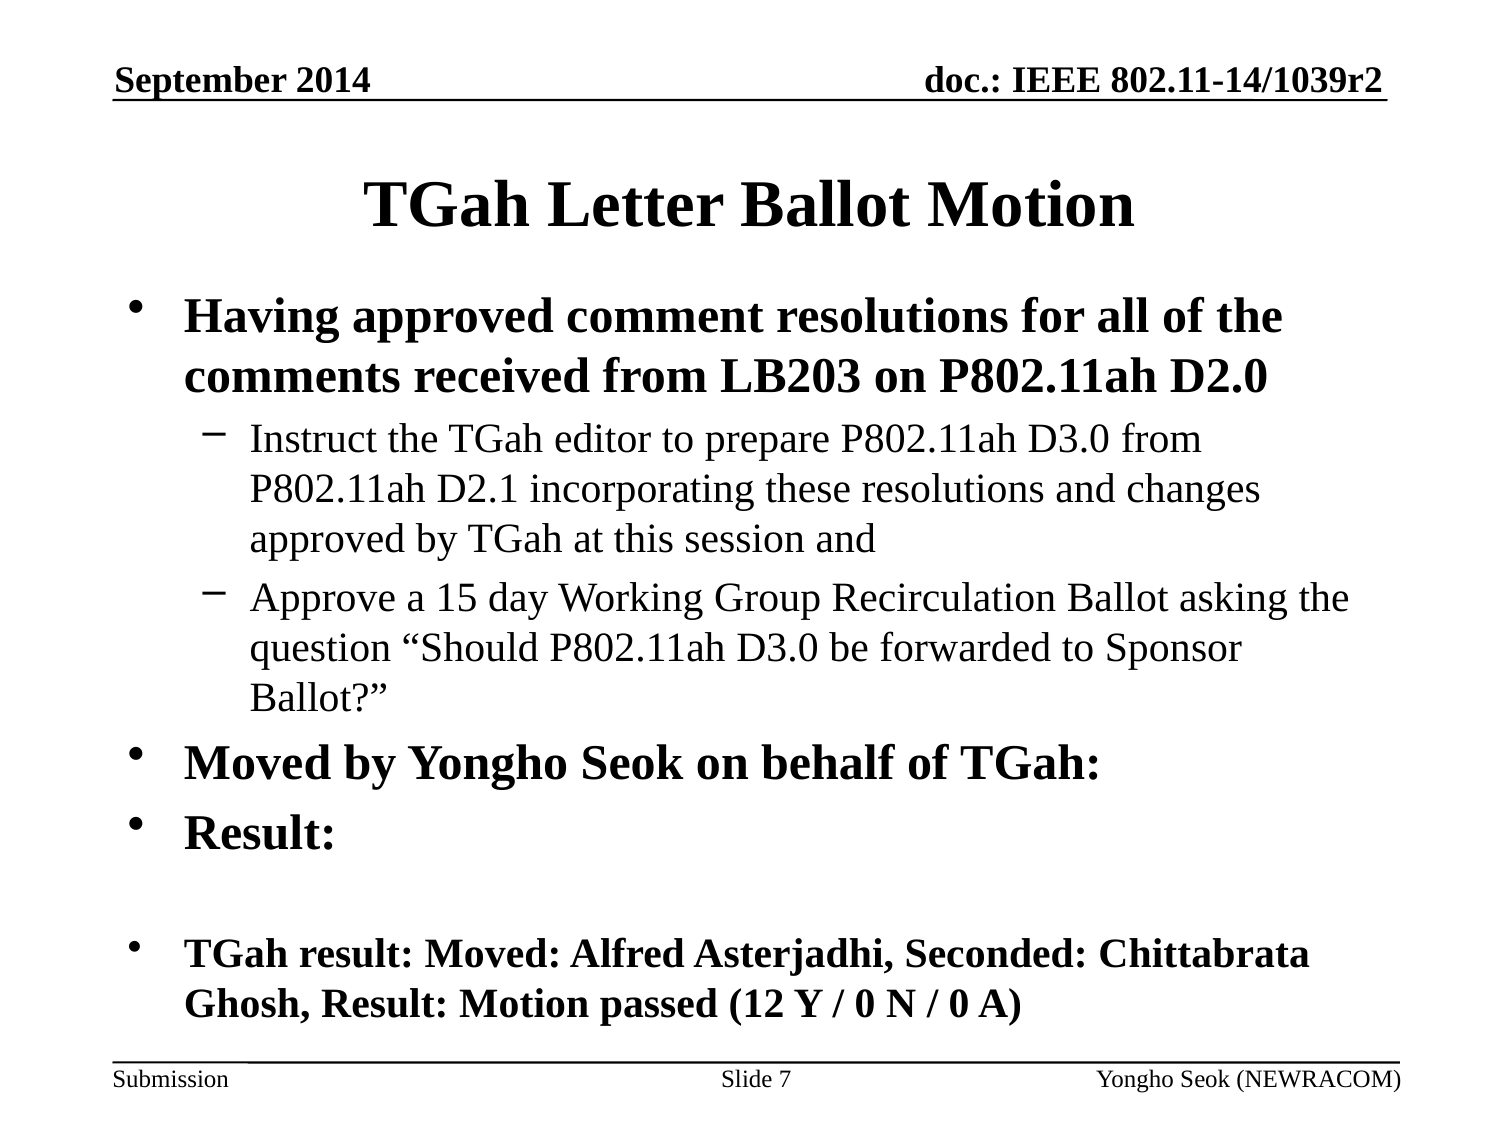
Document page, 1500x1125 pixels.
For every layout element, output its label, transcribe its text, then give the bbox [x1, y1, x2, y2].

footer Yongho Seok (NEWRACOM) [1092, 1061, 1402, 1093]
title TGah Letter Ballot Motion [112, 112, 1388, 275]
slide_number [114, 54, 374, 101]
slide_number Slide 7 [712, 1061, 800, 1093]
list Having approved comment resolutions for all of the comments received from LB203 on P802.11ah D2.0 Instruct the TGah editor to prepare P802.11ah D3.0 from P802.11ah D2.1 incorporating these resolutions and changes approved by TGah at this session and Approve a 15 day Working Group Recirculation Ballot asking the question “Should P802.11ah D3.0 be forwarded to Sponsor Ballot?” Moved by Yongho Seok on behalf of TGah: Result: TGah result: Moved: Alfred Asterjadhi, Seconded: Chittabrata Ghosh, Result: Motion passed (12 Y / 0 N / 0 A) [112, 275, 1388, 900]
